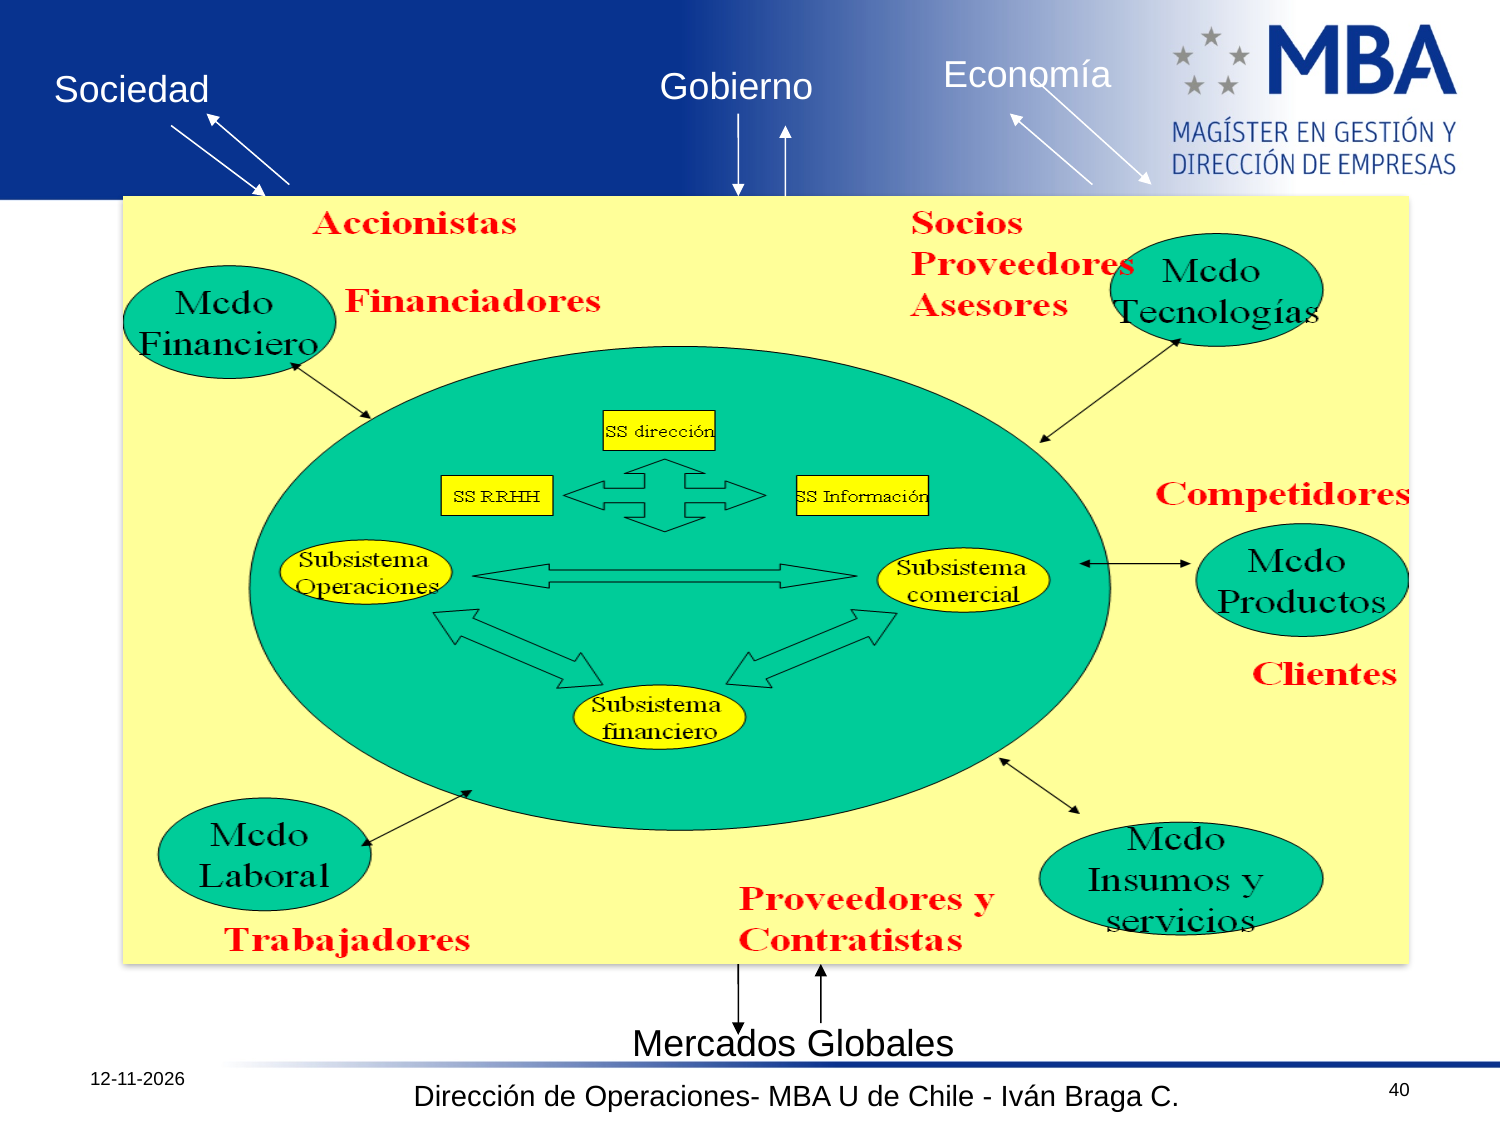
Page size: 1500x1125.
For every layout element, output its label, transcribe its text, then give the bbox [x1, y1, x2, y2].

text_box Sociedad [39, 57, 225, 118]
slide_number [74, 1058, 426, 1103]
text_box Mercados Globales [617, 1011, 970, 1070]
text_box [732, 113, 745, 194]
text_box [814, 971, 828, 1024]
text_box Gobierno [644, 54, 829, 115]
text_box [206, 113, 290, 185]
text_box [1033, 77, 1152, 185]
footer [501, 1070, 1034, 1125]
text_box [732, 971, 745, 1035]
slide_number 40 [1234, 1070, 1426, 1125]
text_box [1009, 113, 1093, 185]
text_box Economía [928, 42, 1127, 103]
text_box [779, 125, 792, 194]
picture [0, 0, 1500, 1125]
text_box [171, 125, 265, 194]
